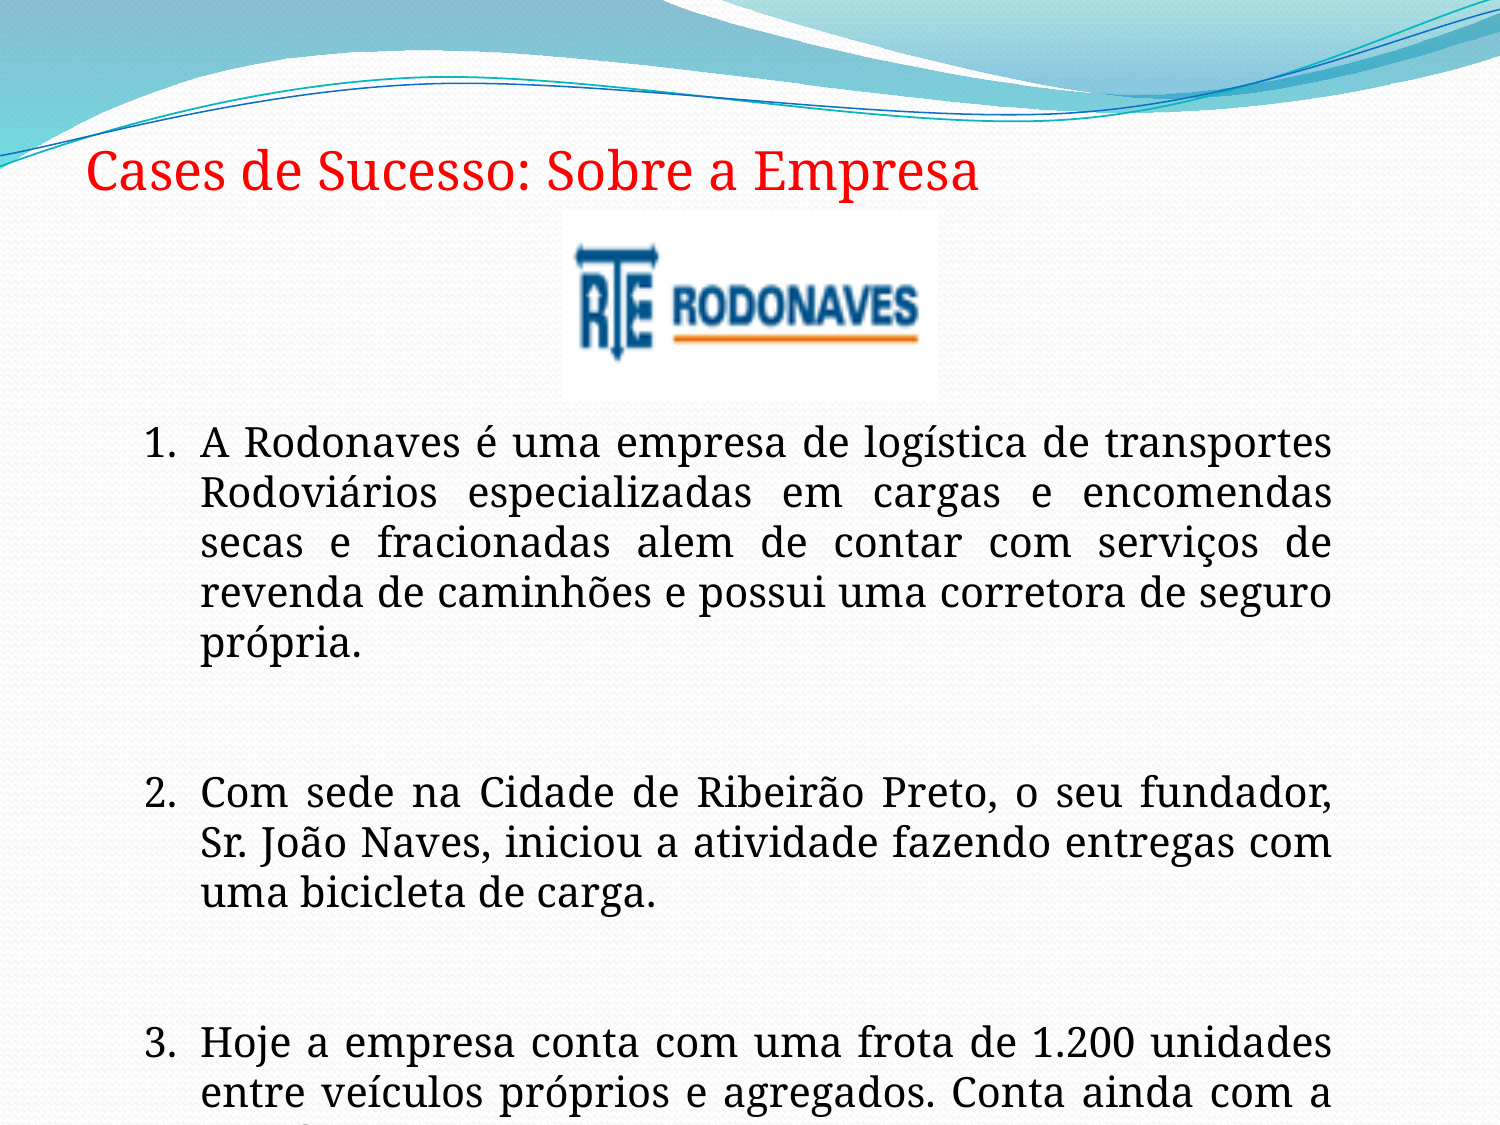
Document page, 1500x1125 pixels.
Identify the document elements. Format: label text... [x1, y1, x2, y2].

list Cases de Sucesso: Sobre a Empresa [70, 128, 1421, 212]
picture [562, 210, 938, 399]
text_box A Rodonaves é uma empresa de logística de transportes Rodoviários especializadas em cargas e encomendas secas e fracionadas alem de contar com serviços de revenda de caminhões e possui uma corretora de seguro própria. Com sede na Cidade de Ribeirão Preto, o seu fundador, Sr. João Naves, iniciou a atividade fazendo entregas com uma bicicleta de carga. Hoje a empresa conta com uma frota de 1.200 unidades entre veículos próprios e agregados. Conta ainda com a certificação ISO 9001. [128, 223, 1348, 1125]
